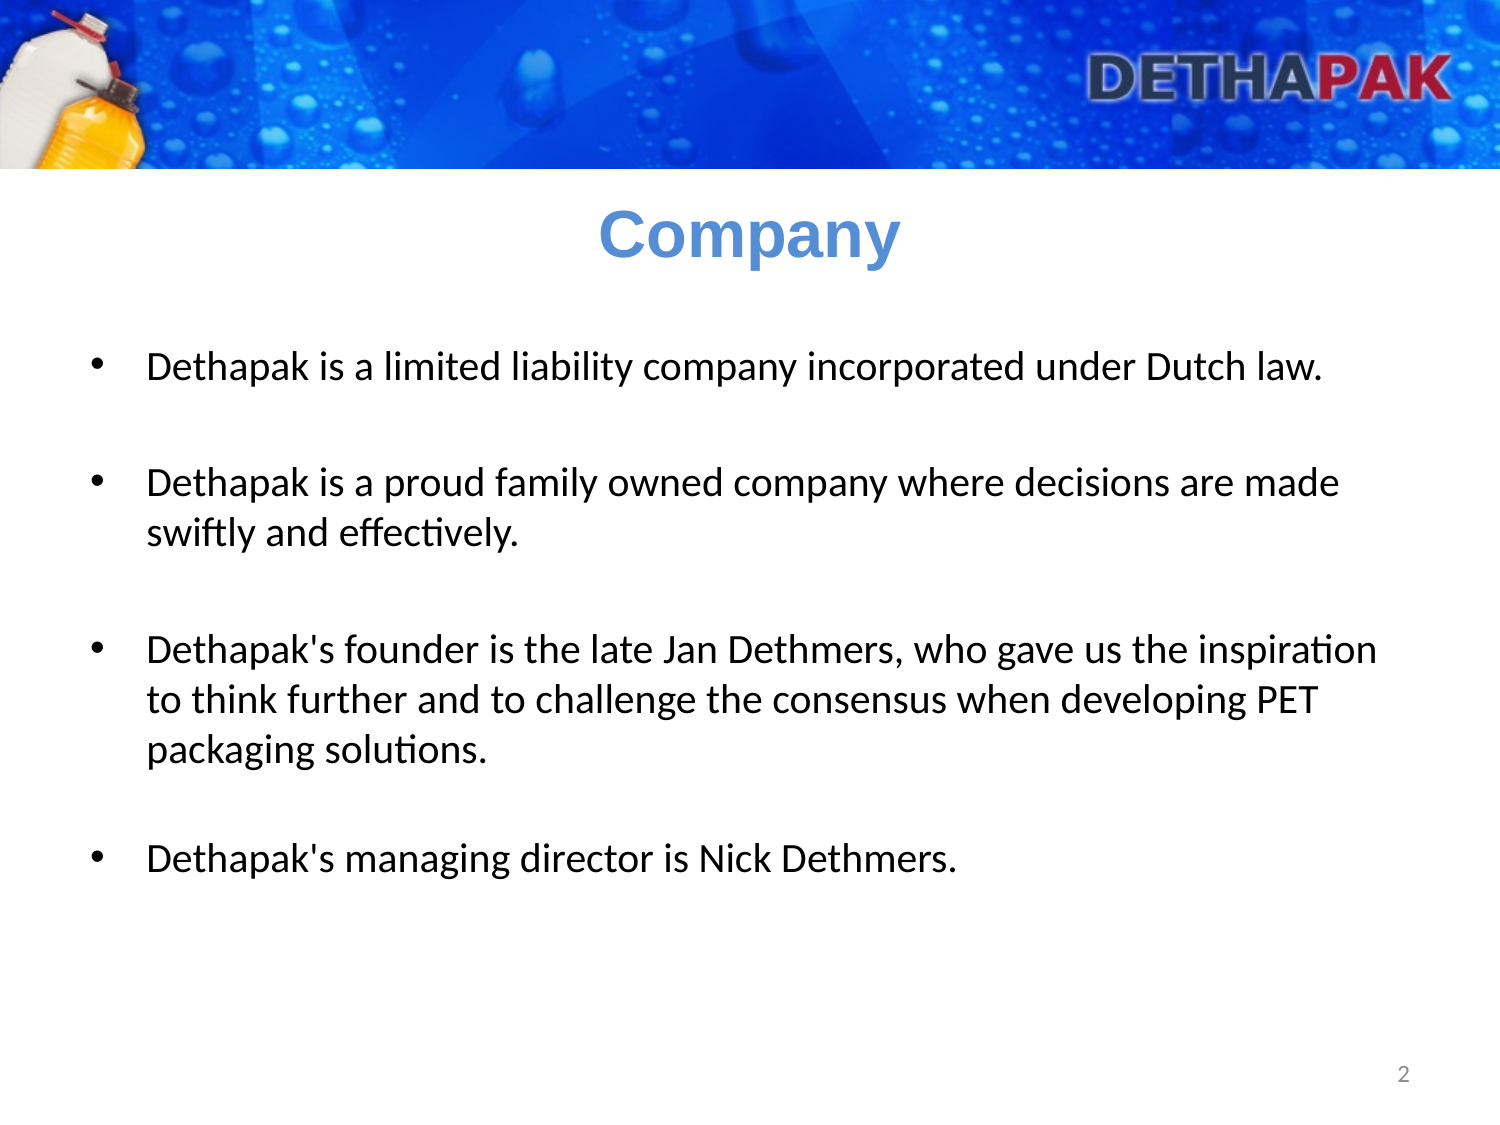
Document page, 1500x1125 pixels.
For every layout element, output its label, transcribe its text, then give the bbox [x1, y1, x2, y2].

picture [0, 0, 1500, 169]
list Dethapak is a limited liability company incorporated under Dutch law. Dethapak is a proud family owned company where decisions are made swiftly and effectively. Dethapak's founder is the late Jan Dethmers, who gave us the inspiration to think further and to challenge the consensus when developing PET packaging solutions. Dethapak's managing director is Nick Dethmers. [75, 262, 1425, 1005]
title Company [75, 177, 1425, 262]
slide_number 2 [1074, 1042, 1425, 1103]
